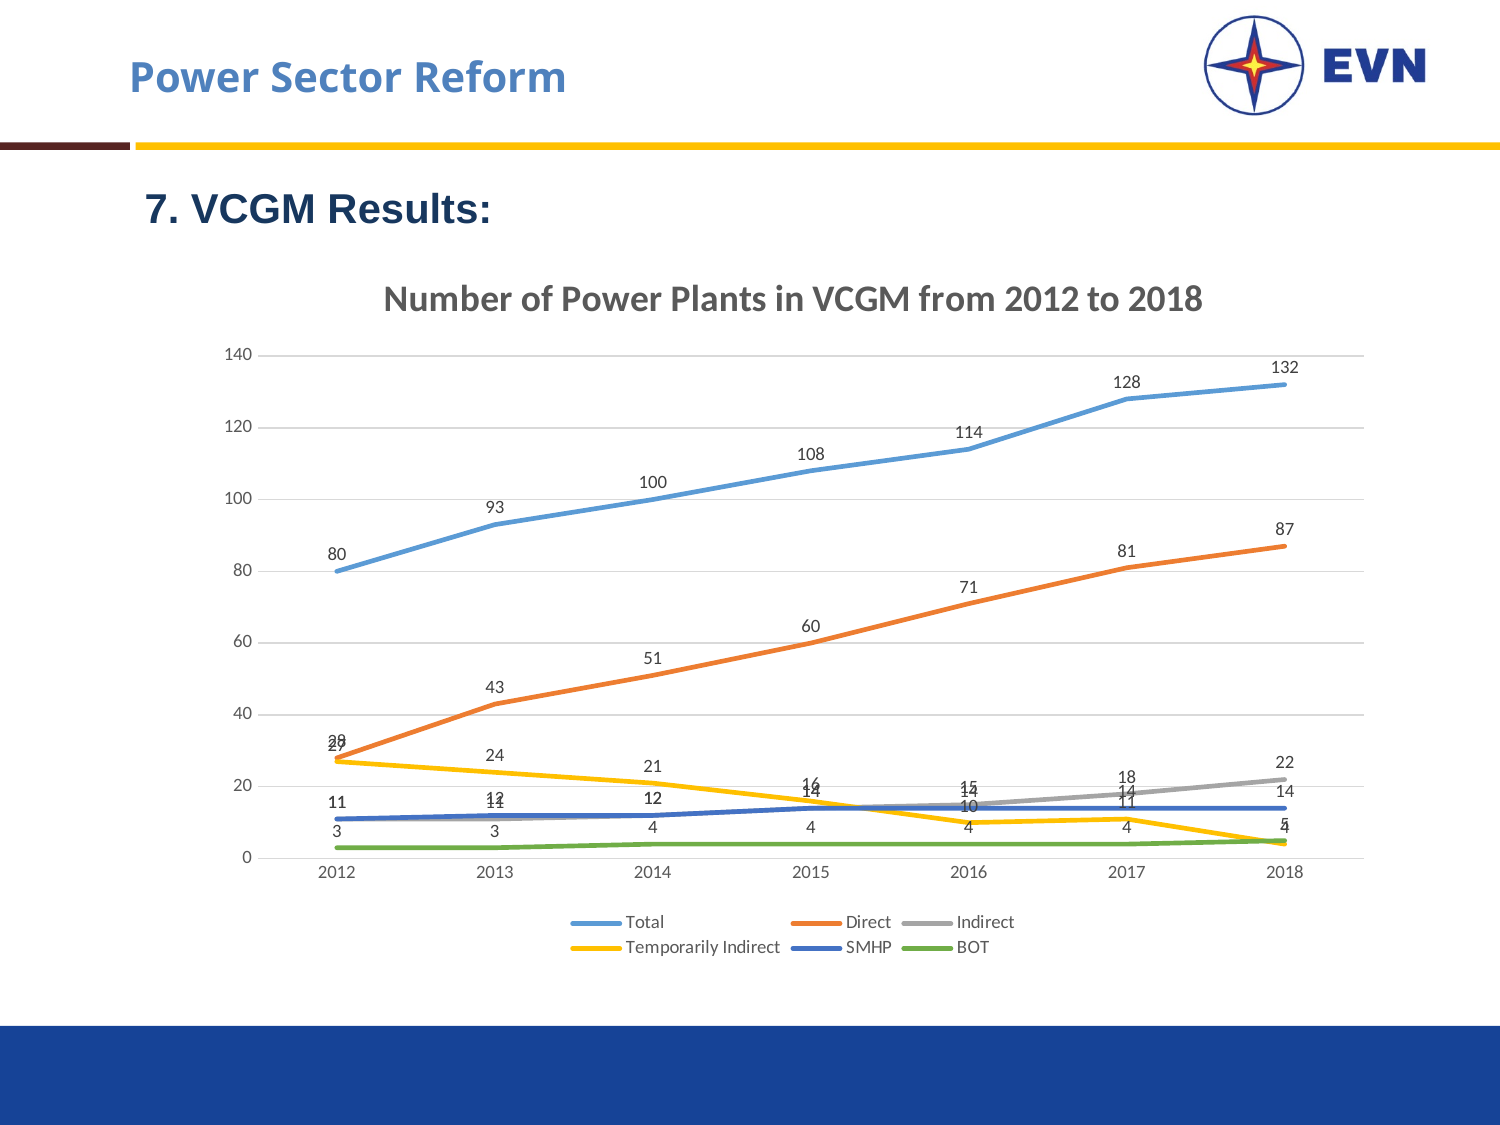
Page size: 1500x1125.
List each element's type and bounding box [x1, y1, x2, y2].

text_box [0, 0, 1500, 142]
chart [199, 249, 1388, 964]
text_box [0, 150, 1500, 1125]
text_box [0, 142, 1500, 150]
